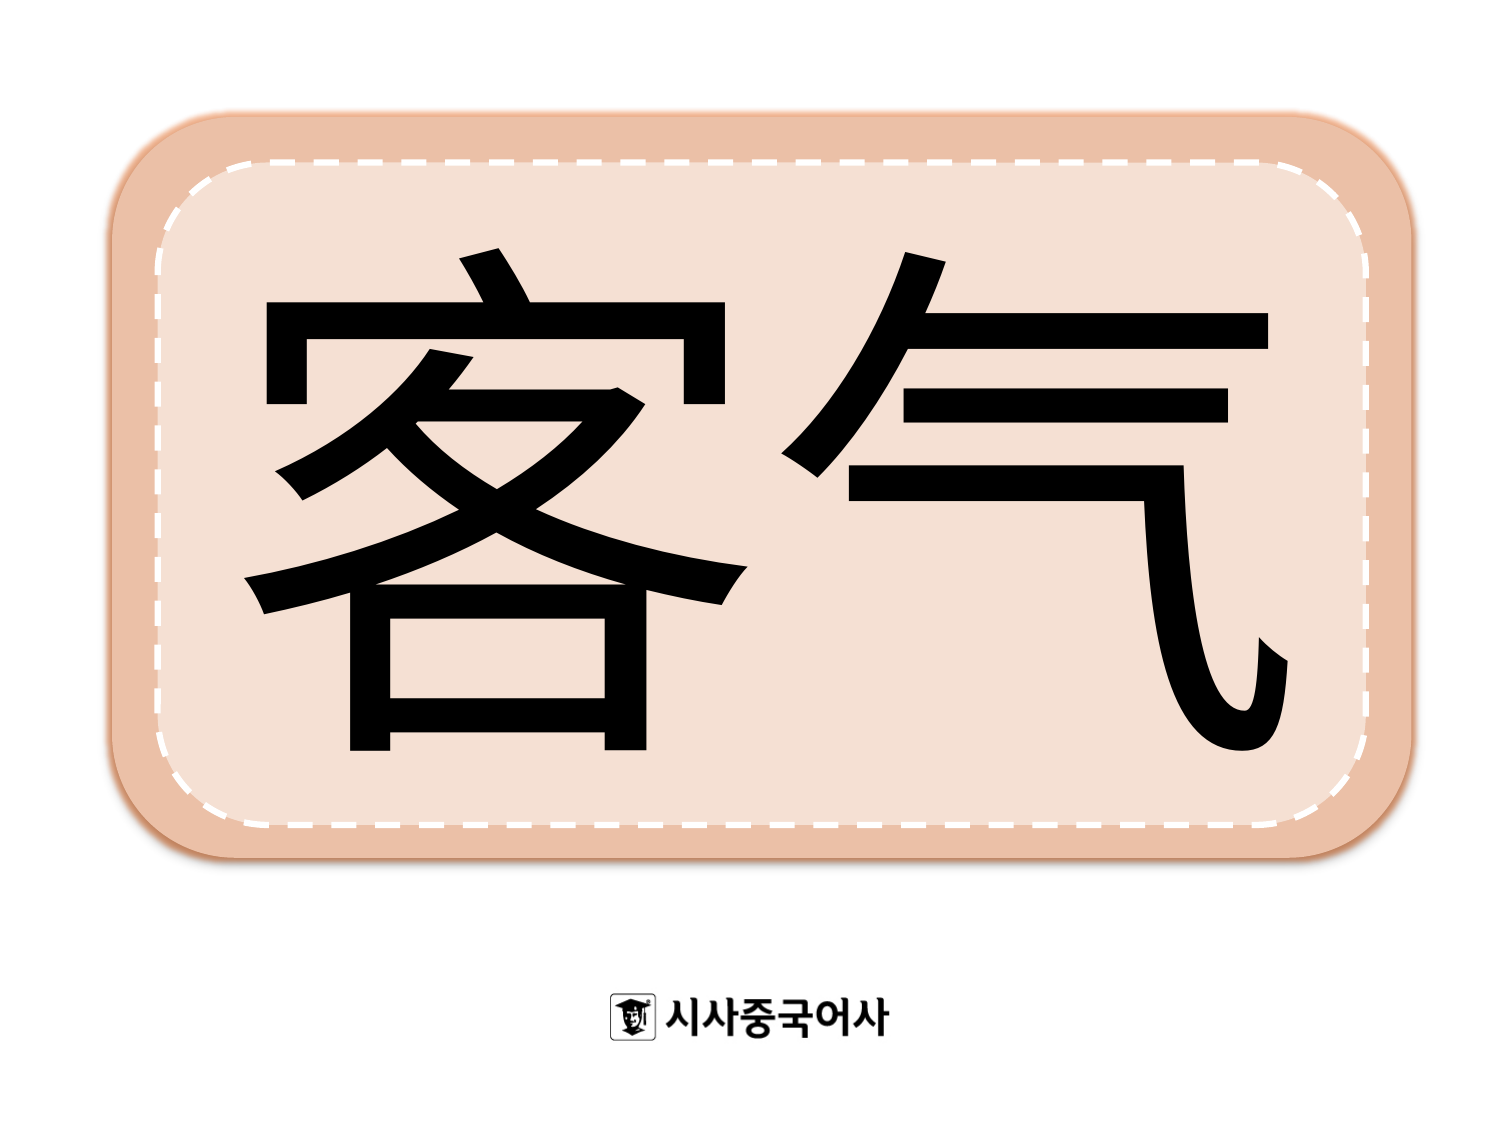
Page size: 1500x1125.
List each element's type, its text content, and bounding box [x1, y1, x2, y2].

text_box 客气 [162, 160, 1371, 824]
picture [602, 987, 898, 1047]
